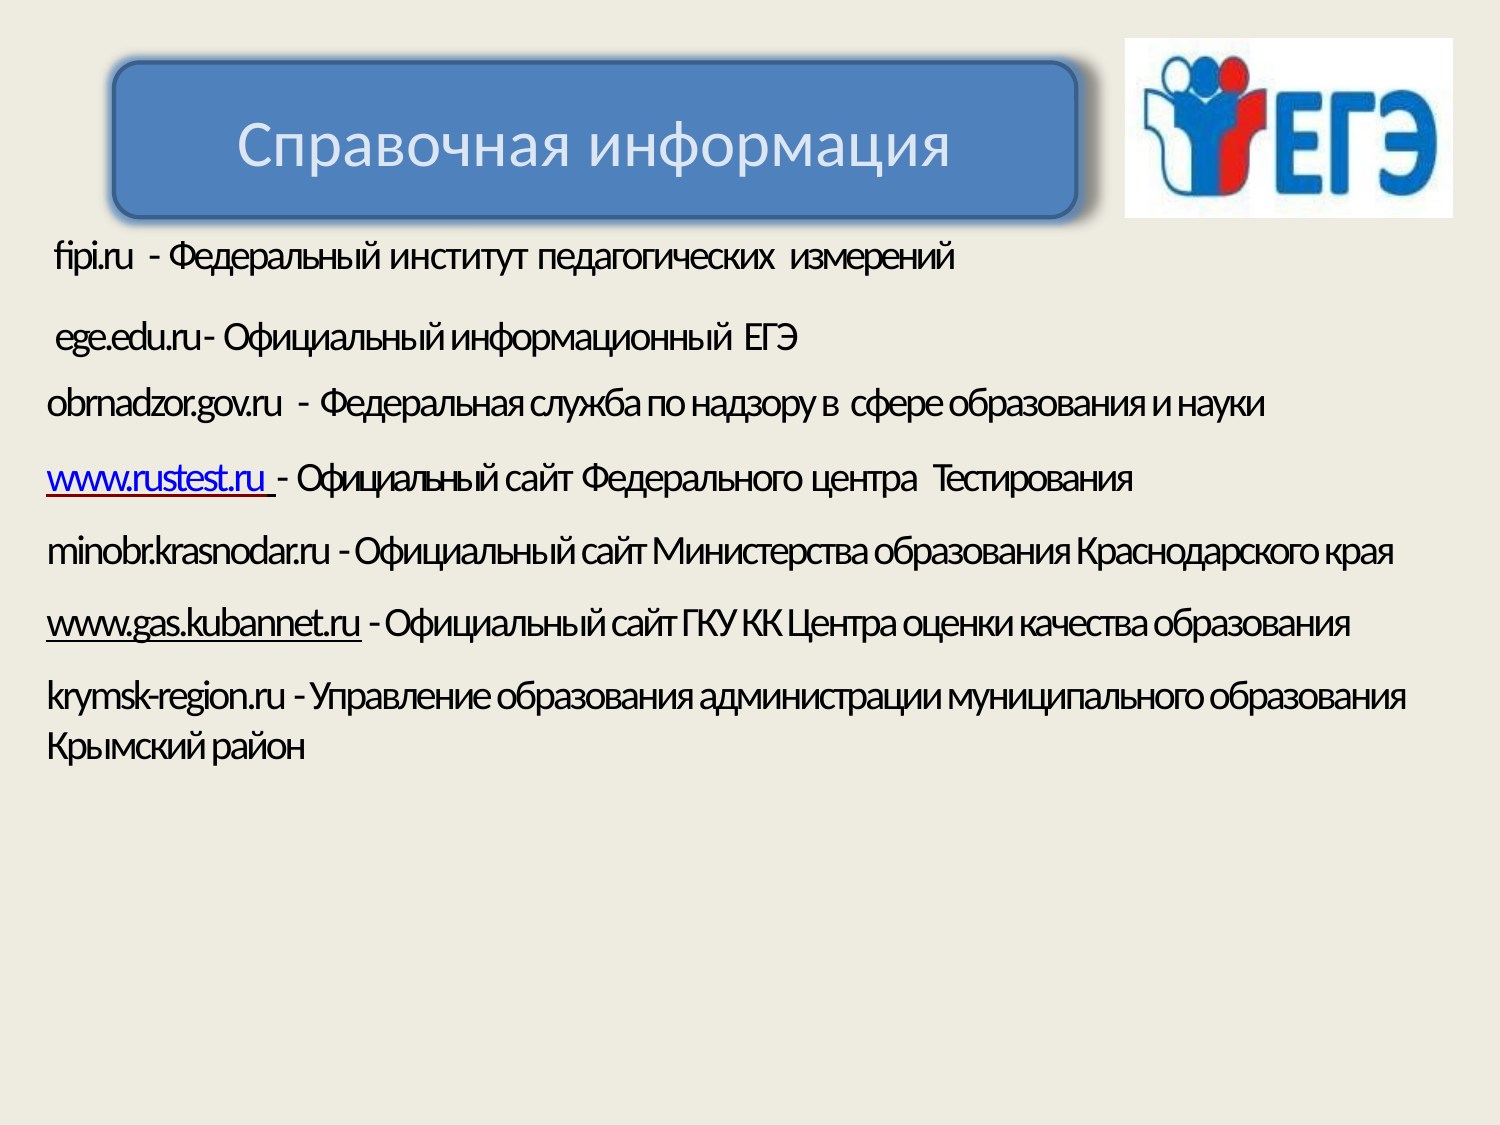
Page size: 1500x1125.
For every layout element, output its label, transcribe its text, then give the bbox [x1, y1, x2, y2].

text_box obrnadzor.gov.ru - Федеральная служба по надзору в сфере образования и науки www.rustest.ru - Официальный сайт Федерального центра Тестирования minobr.krasnodar.ru - Официальный сайт Министерства образования Краснодарского края www.gas.kubannet.ru - Официальный сайт ГКУ КК Центра оценки качества образования krymsk-region.ru - Управление образования администрации муниципального образования Крымский район [44, 364, 1434, 768]
text_box Справочная информация [111, 60, 1079, 220]
text_box fipi.ru - Федеральный институт педагогических измерений ege.edu.ru- Официальный информационный ЕГЭ [21, 217, 1411, 361]
text_box [1124, 38, 1453, 218]
